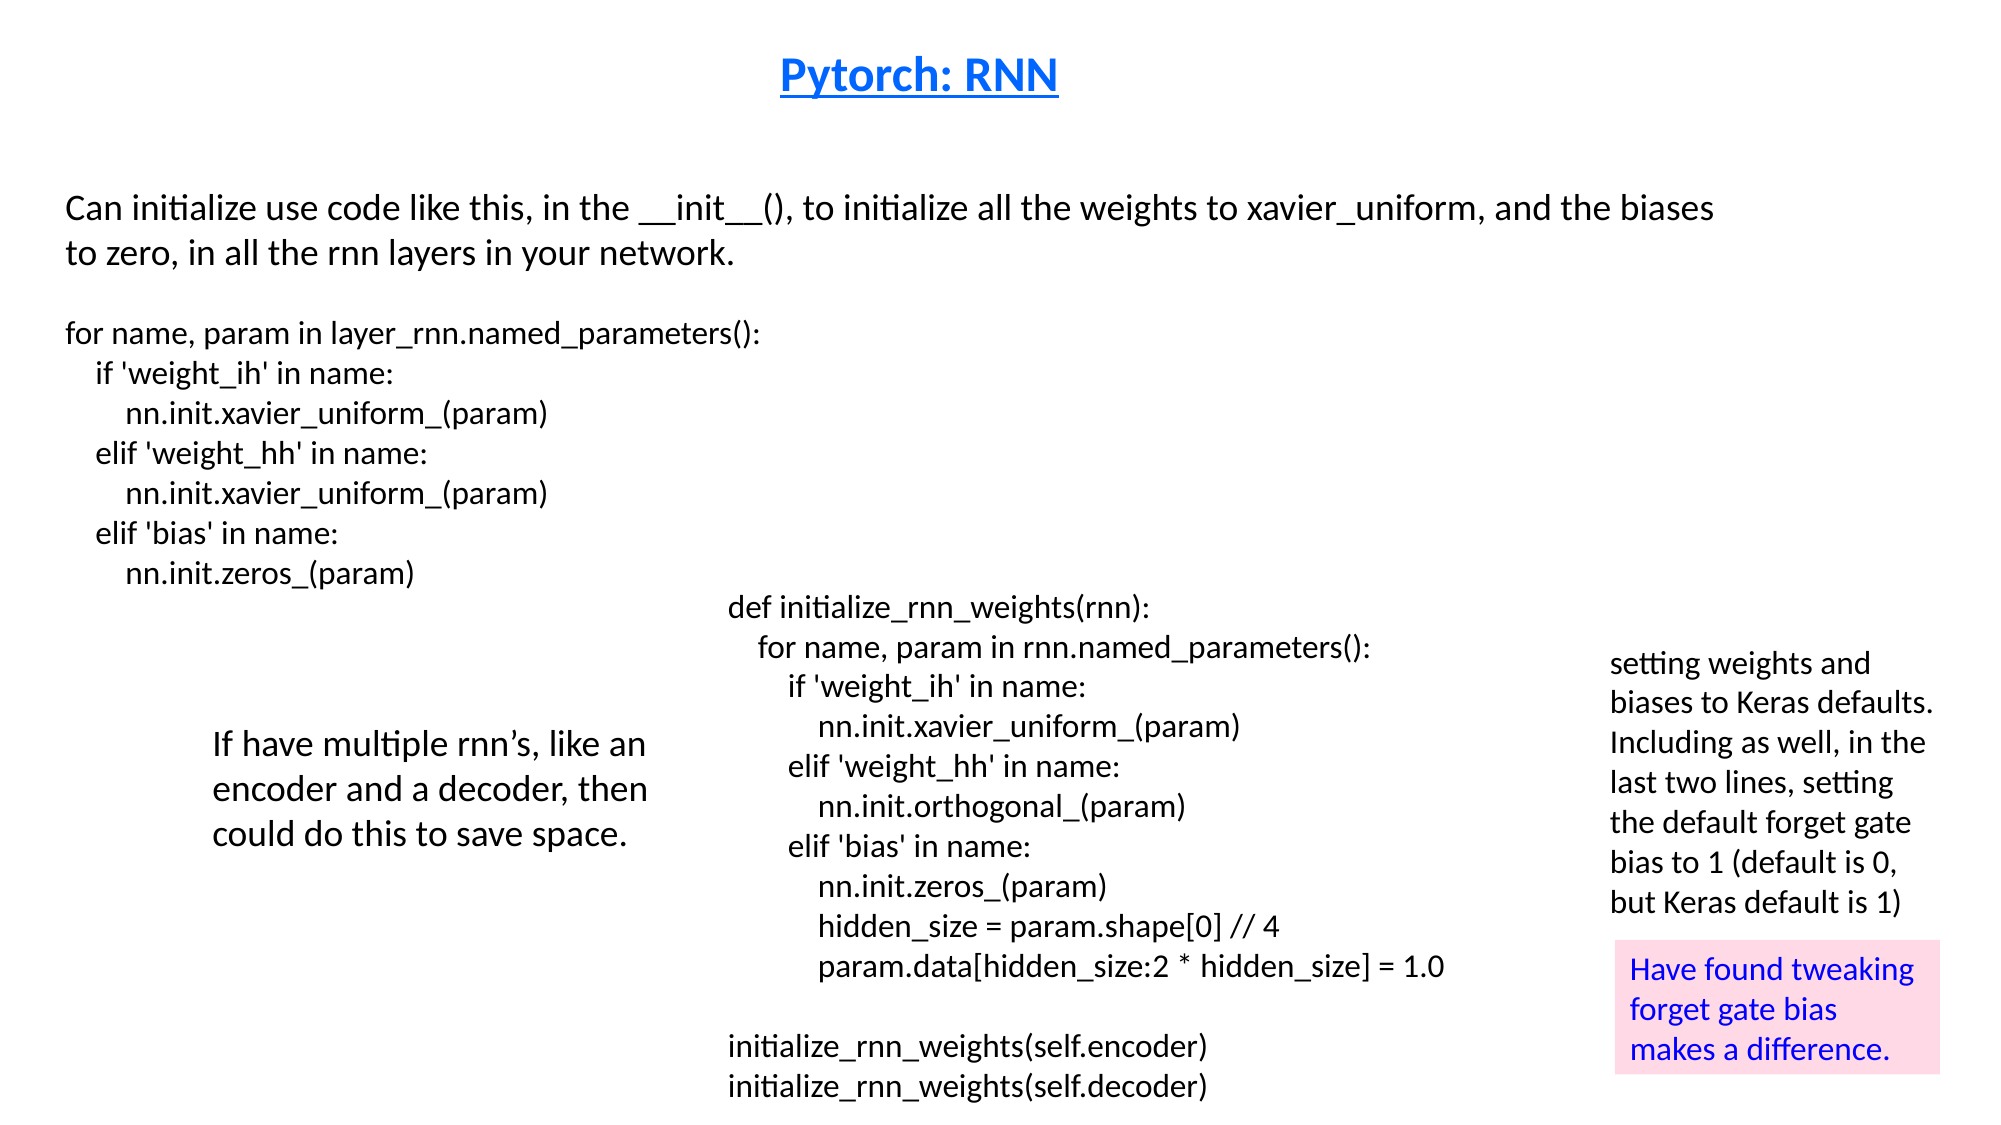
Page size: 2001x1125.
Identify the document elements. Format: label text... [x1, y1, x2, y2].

text_box setting weights and biases to Keras defaults. Including as well, in the last two lines, setting the default forget gate bias to 1 (default is 0, but Keras default is 1) [1594, 633, 1958, 928]
text_box for name, param in layer_rnn.named_parameters(): if 'weight_ih' in name: nn.init.xavier_uniform_(param) elif 'weight_hh' in name: nn.init.xavier_uniform_(param) elif 'bias' in name: nn.init.zeros_(param) [50, 304, 815, 599]
text_box Pytorch: RNN [765, 33, 1074, 109]
text_box If have multiple rnn’s, like an encoder and a decoder, then could do this to save space. [197, 711, 668, 862]
text_box def initialize_rnn_weights(rnn): for name, param in rnn.named_parameters(): if 'weight_ih' in name: nn.init.xavier_uniform_(param) elif 'weight_hh' in name: nn.init.orthogonal_(param) elif 'bias' in name: nn.init.zeros_(param) hidden_size = param.shape[0] // 4 param.data[hidden_size:2 * hidden_size] = 1.0 initialize_rnn_weights(self.encoder) initialize_rnn_weights(self.decoder) [713, 577, 1520, 1112]
text_box Can initialize use code like this, in the __init__(), to initialize all the weights to xavier_uniform, and the biases to zero, in all the rnn layers in your network. [50, 175, 1758, 281]
text_box Have found tweaking forget gate bias makes a difference. [1614, 939, 1940, 1075]
